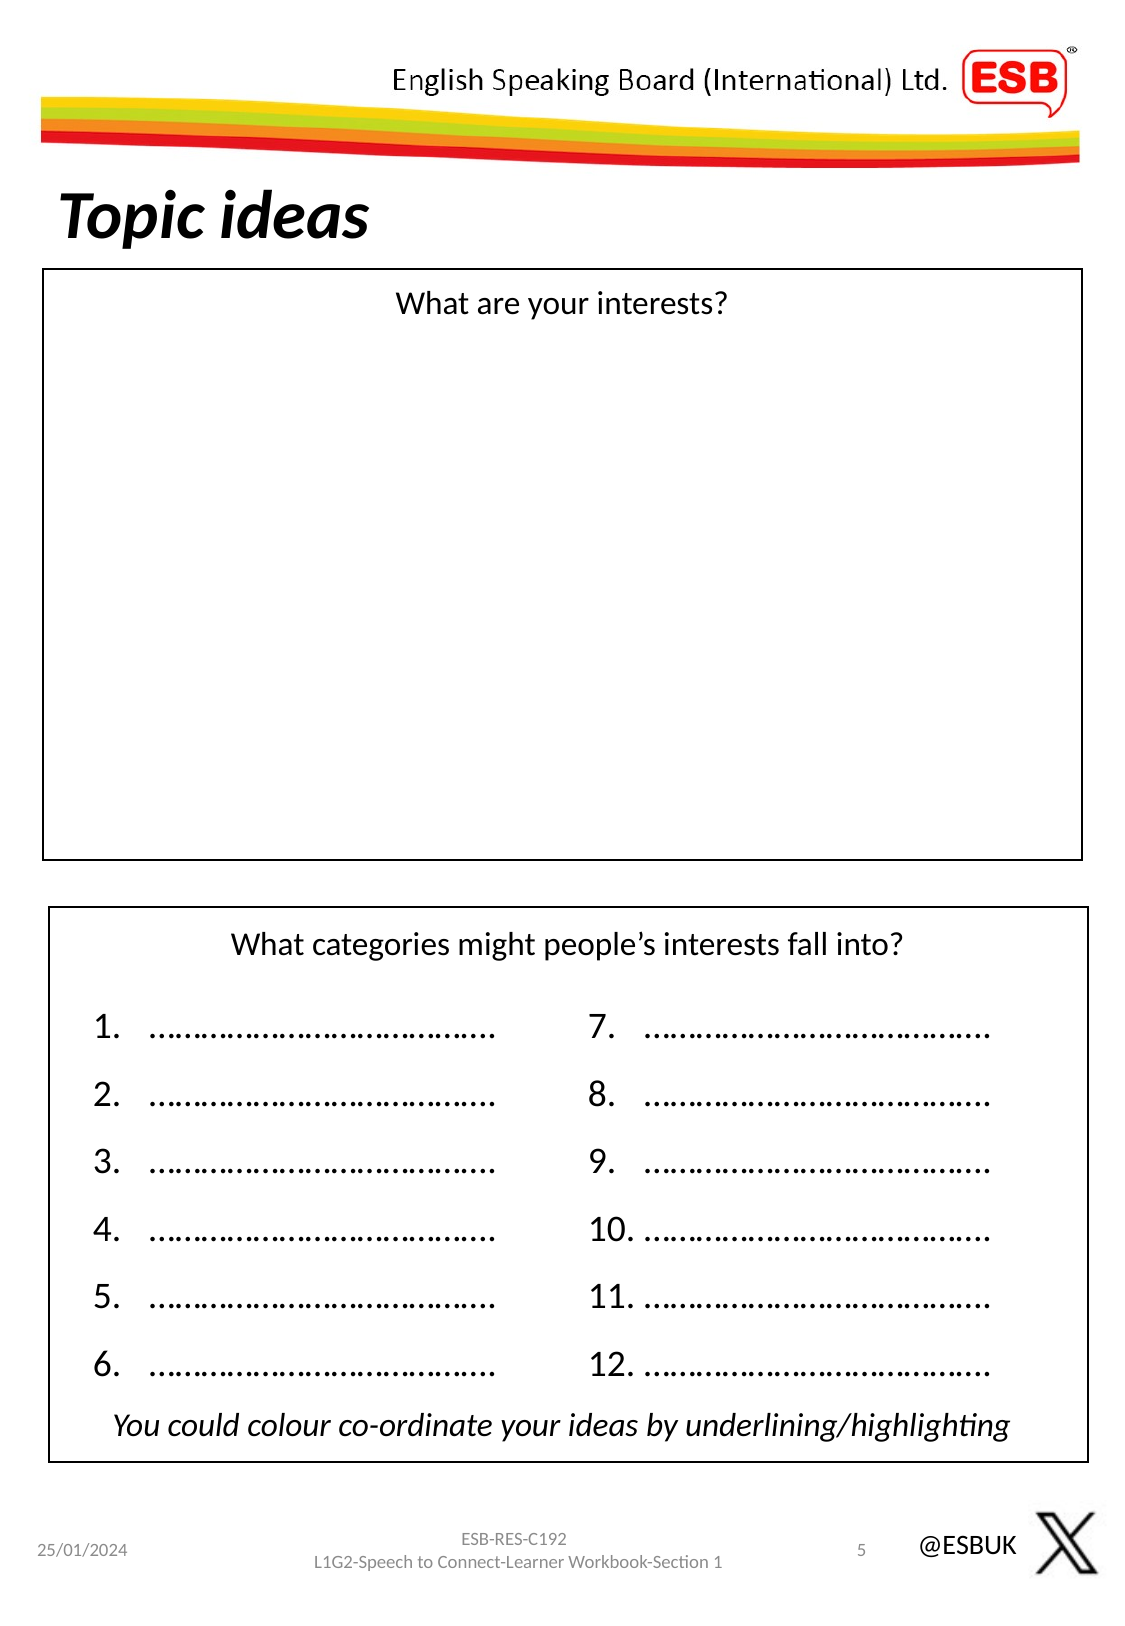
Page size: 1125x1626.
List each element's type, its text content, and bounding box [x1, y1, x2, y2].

slide_number 5 [697, 1506, 882, 1593]
footer ESB-RES-C192 L1G2-Speech to Connect-Learner Workbook-Section 1 [296, 1506, 697, 1593]
text_box …………………………………. …………………………………. …………………………………. …………………………………. …………………………………. …………………………………. [78, 971, 641, 1392]
picture [0, 1, 1125, 234]
text_box What categories might people’s interests fall into? [48, 915, 1088, 970]
text_box What are your interests? [42, 268, 1083, 861]
text_box …………………………………. …………………………………. …………………………………. …………………………………. …………………………………. …………………………………. [641, 971, 1125, 1392]
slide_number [22, 1506, 276, 1593]
picture [1028, 1500, 1110, 1587]
text_box You could colour co-ordinate your ideas by underlining/highlighting [78, 1395, 1047, 1451]
title Topic ideas [42, 162, 1014, 268]
text_box [48, 906, 1089, 1463]
